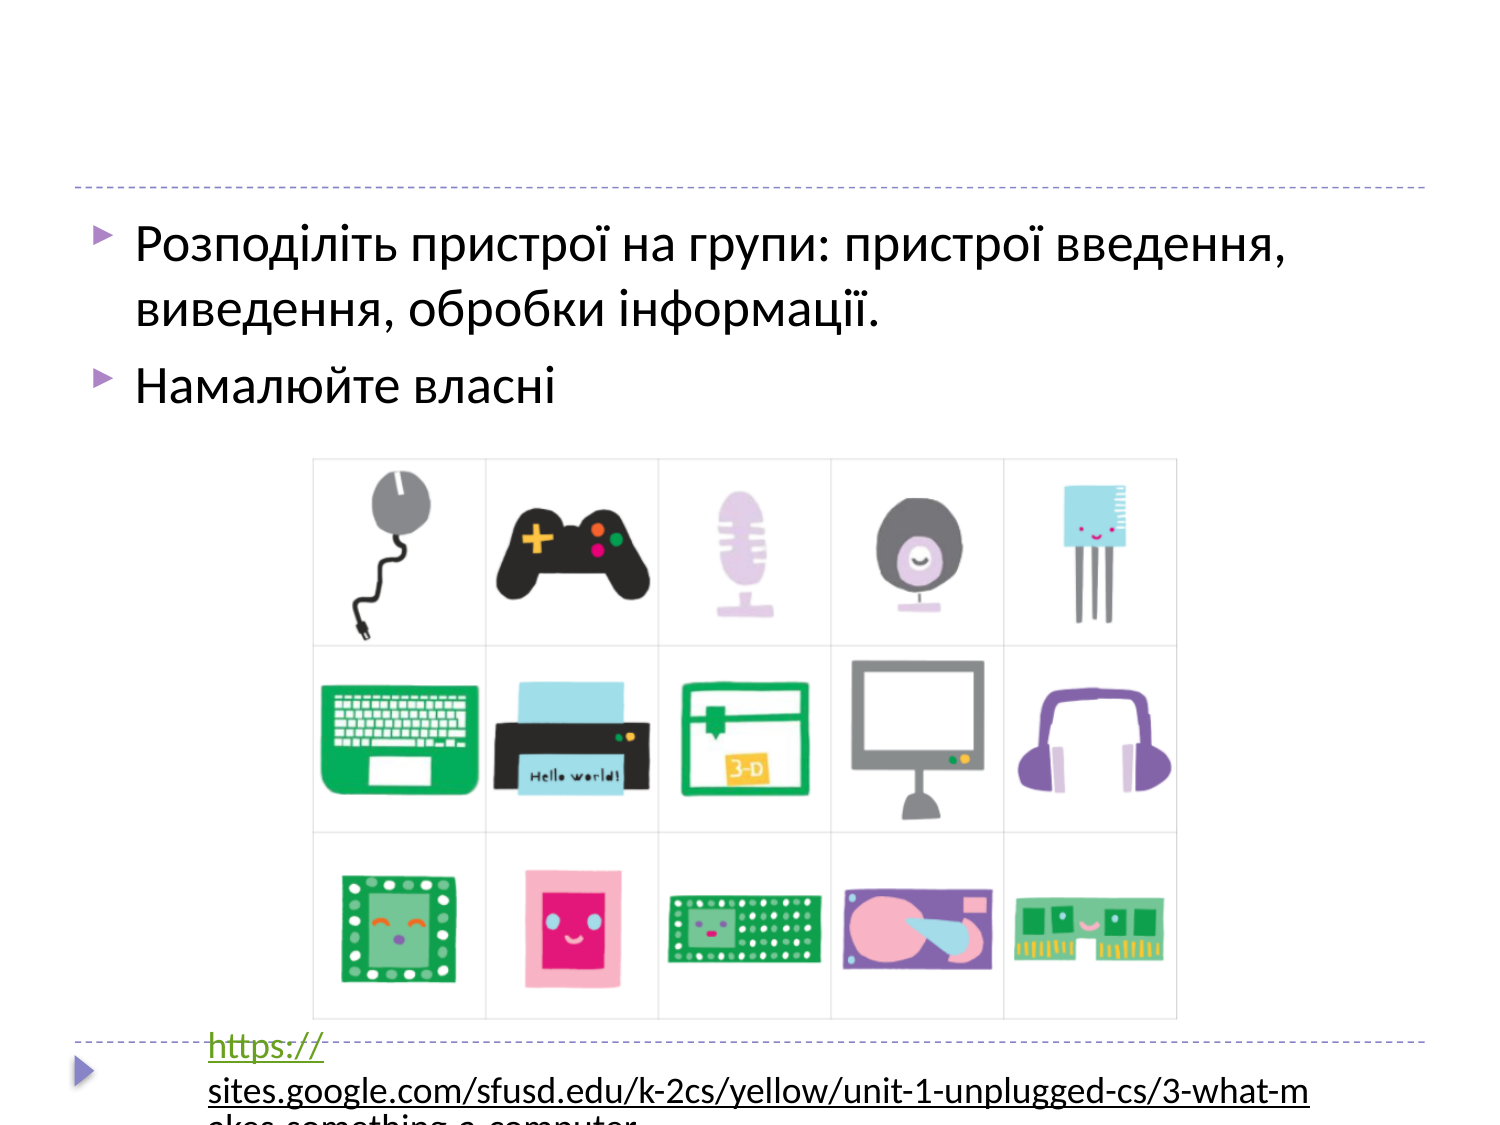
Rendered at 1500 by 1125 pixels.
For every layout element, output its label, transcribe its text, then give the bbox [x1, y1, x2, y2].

text_box https://sites.google.com/sfusd.edu/k-2cs/yellow/unit-1-unplugged-cs/3-what-makes-something-a-computer [192, 1013, 1332, 1125]
picture [304, 455, 1185, 1023]
list Розподіліть пристрої на групи: пристрої введення, виведення, обробки інформації. Намалюйте власні [75, 200, 1425, 1010]
